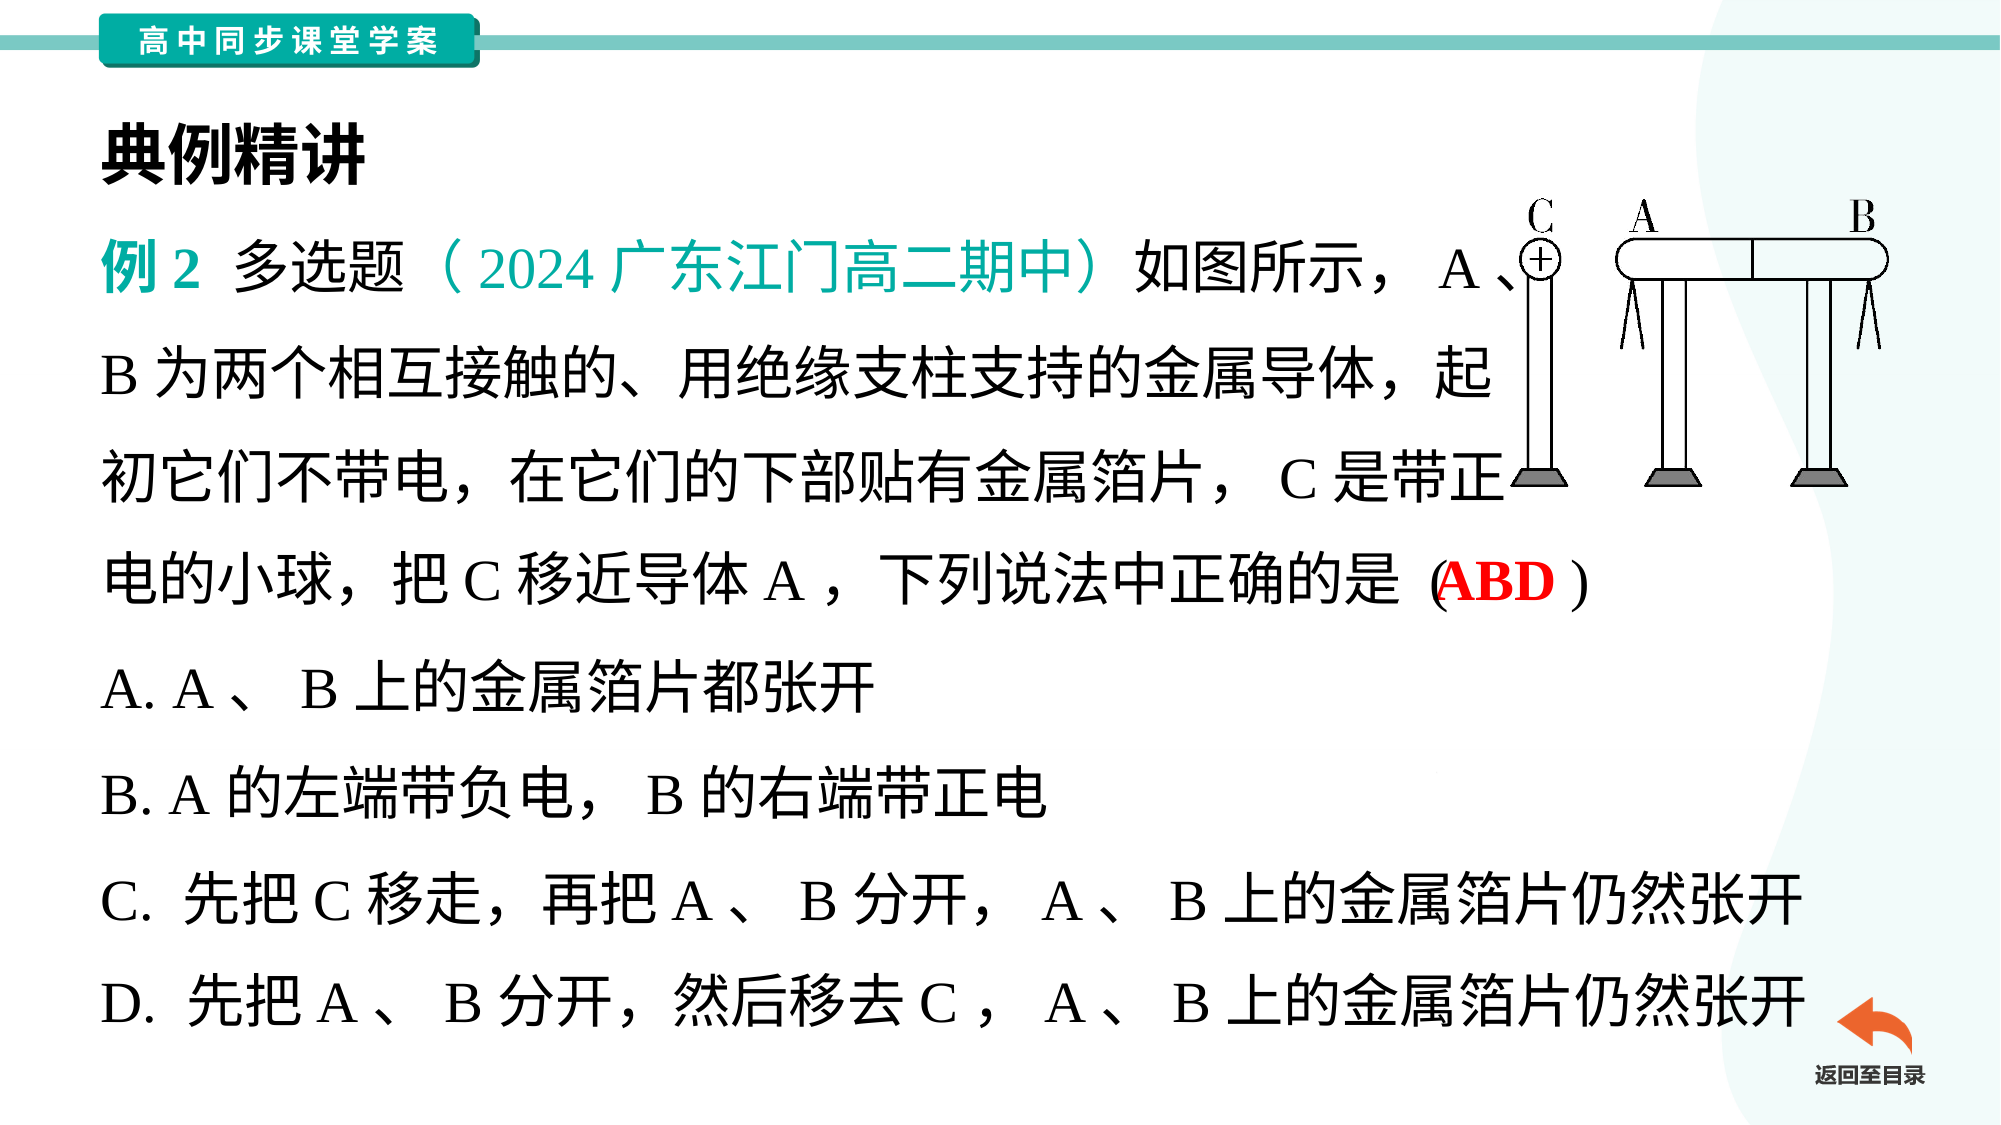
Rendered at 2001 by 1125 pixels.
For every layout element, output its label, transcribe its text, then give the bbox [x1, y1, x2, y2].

text_box 电的小球，把C移近导体A，下列说法中正确的是 ( ) [100, 510, 1900, 602]
text_box A. A、B上的金属箔片都张开 B. A的左端带负电，B的右端带正电 C. 先把C移走，再把A、B分开，A、B上的金属箔片仍然张开 D. 先把A、B分开，然后移去C，A、B上的金属箔片仍然张开 [100, 613, 1899, 1024]
picture [0, 0, 2000, 1125]
text_box 典例精讲 [100, 76, 1899, 255]
text_box 例2 多选题（2024广东江门高二期中）如图所示，A、 B为两个相互接触的、用绝缘支柱支持的金属导体，起 初它们不带电，在它们的下部贴有金属箔片，C是带正 [100, 193, 1500, 500]
